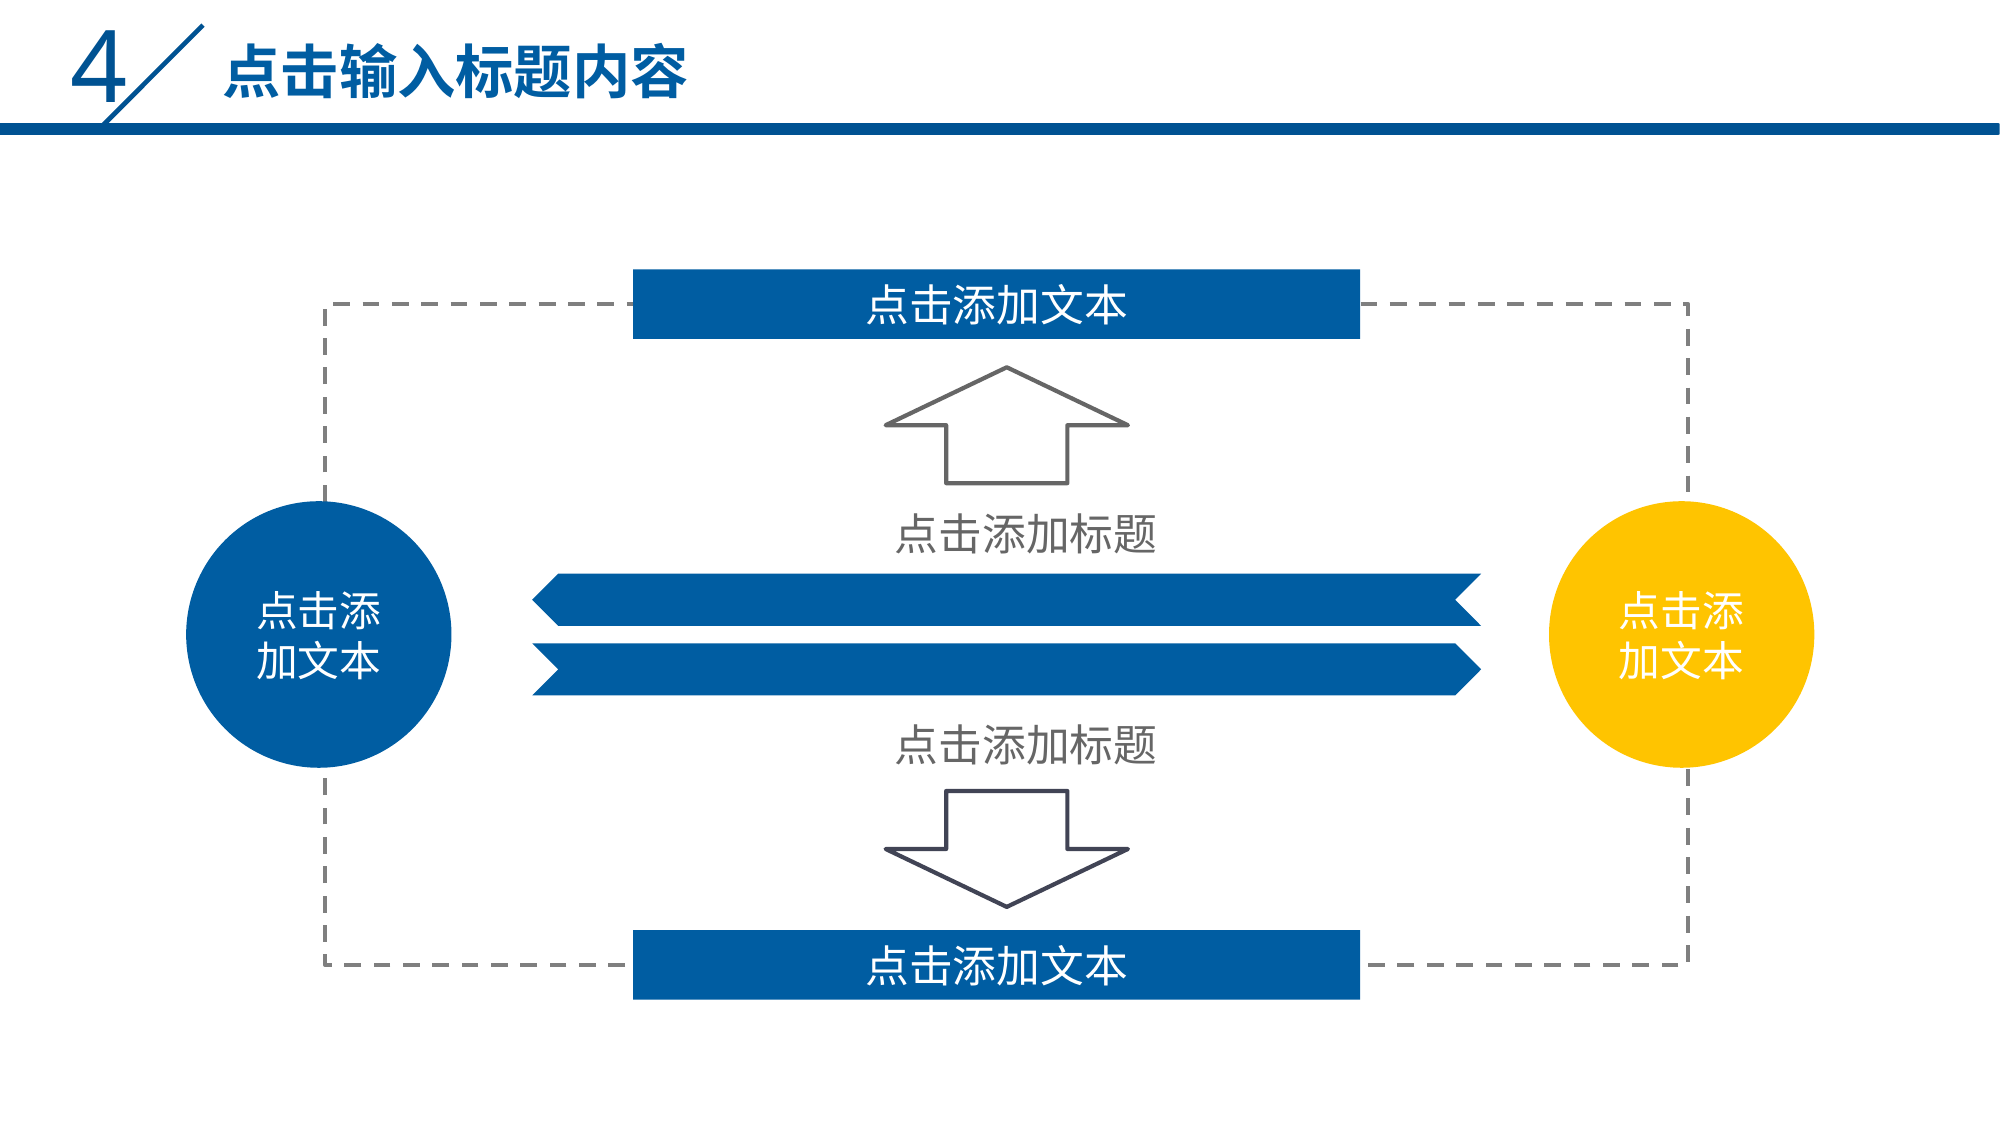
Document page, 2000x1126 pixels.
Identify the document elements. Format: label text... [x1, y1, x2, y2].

text_box [530, 571, 1484, 628]
text_box 点击添加文本 [631, 267, 1362, 341]
text_box 点击添加文本 [1546, 499, 1817, 770]
text_box [323, 302, 1690, 967]
text_box 点击添加标题 [880, 499, 1173, 567]
text_box 点击输入标题内容 [186, 27, 726, 113]
text_box [883, 365, 1130, 486]
text_box [530, 641, 1484, 698]
text_box 点击添加文本 [184, 499, 454, 770]
text_box 点击添加文本 [631, 928, 1362, 1002]
text_box 点击添加标题 [880, 709, 1173, 777]
text_box [883, 788, 1130, 909]
